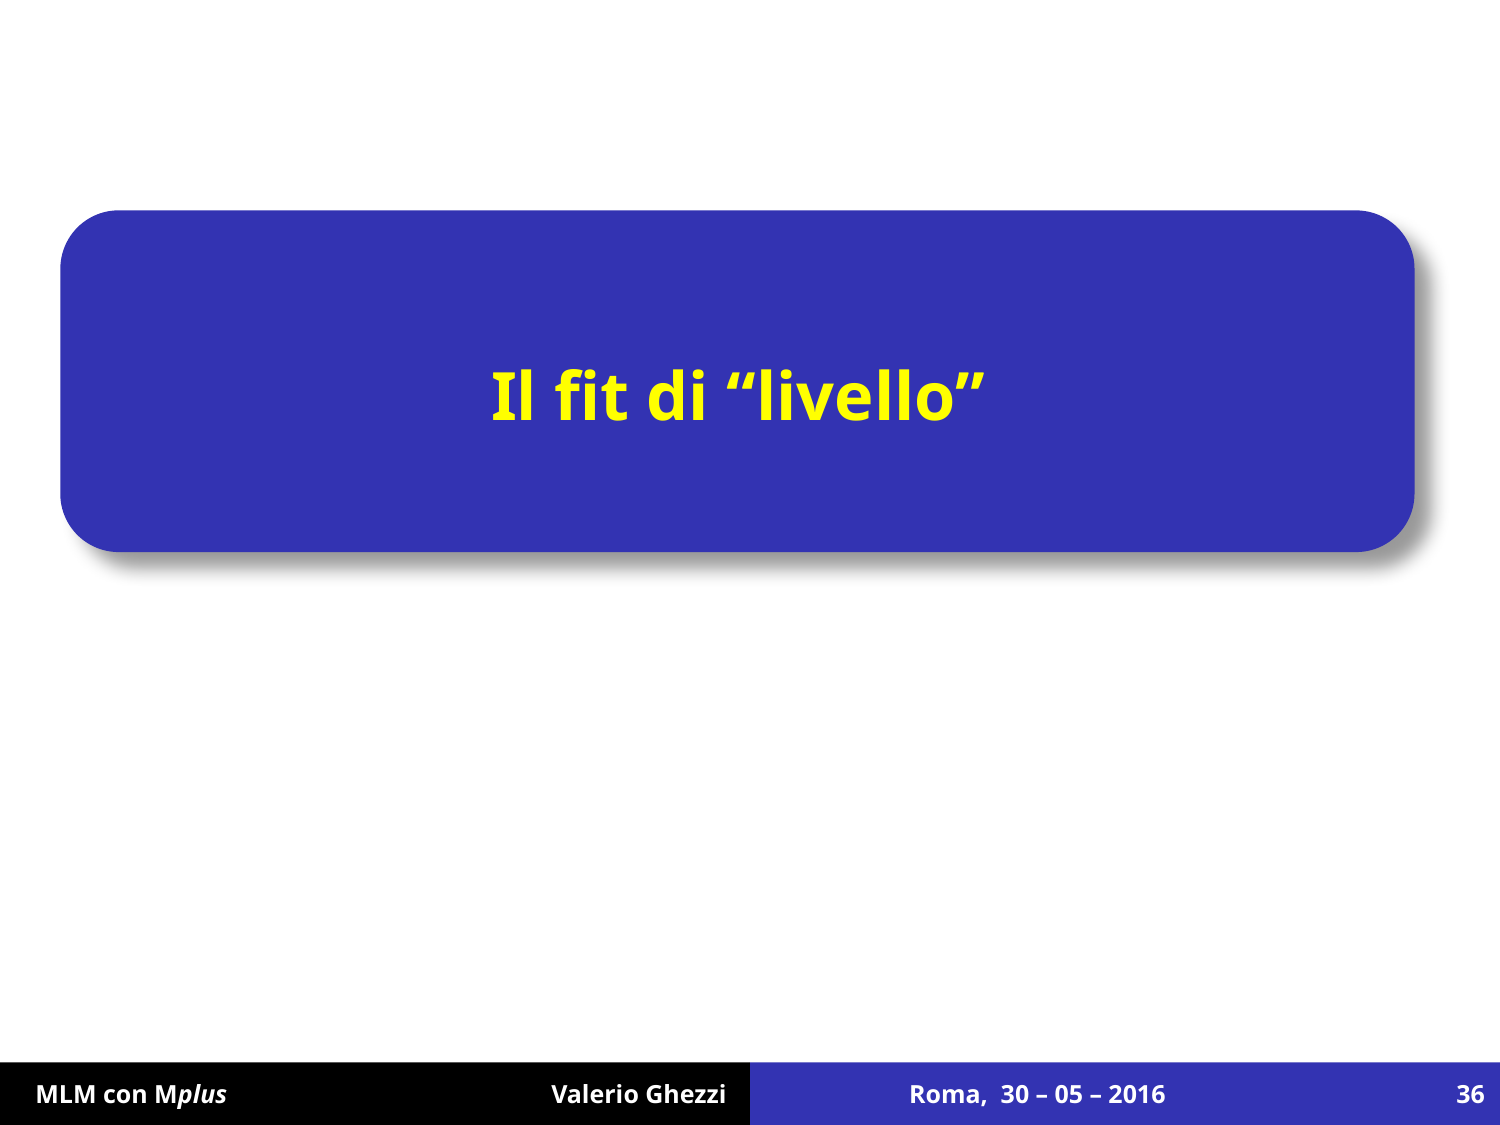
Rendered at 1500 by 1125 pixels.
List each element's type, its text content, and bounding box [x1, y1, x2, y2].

text_box Roma, 30 – 05 – 2016 [750, 1062, 1325, 1125]
title Il fit di “livello” [70, 305, 1407, 483]
text_box MLM con Mplus Valerio Ghezzi [0, 1071, 750, 1118]
slide_number 36 [1325, 1065, 1500, 1125]
